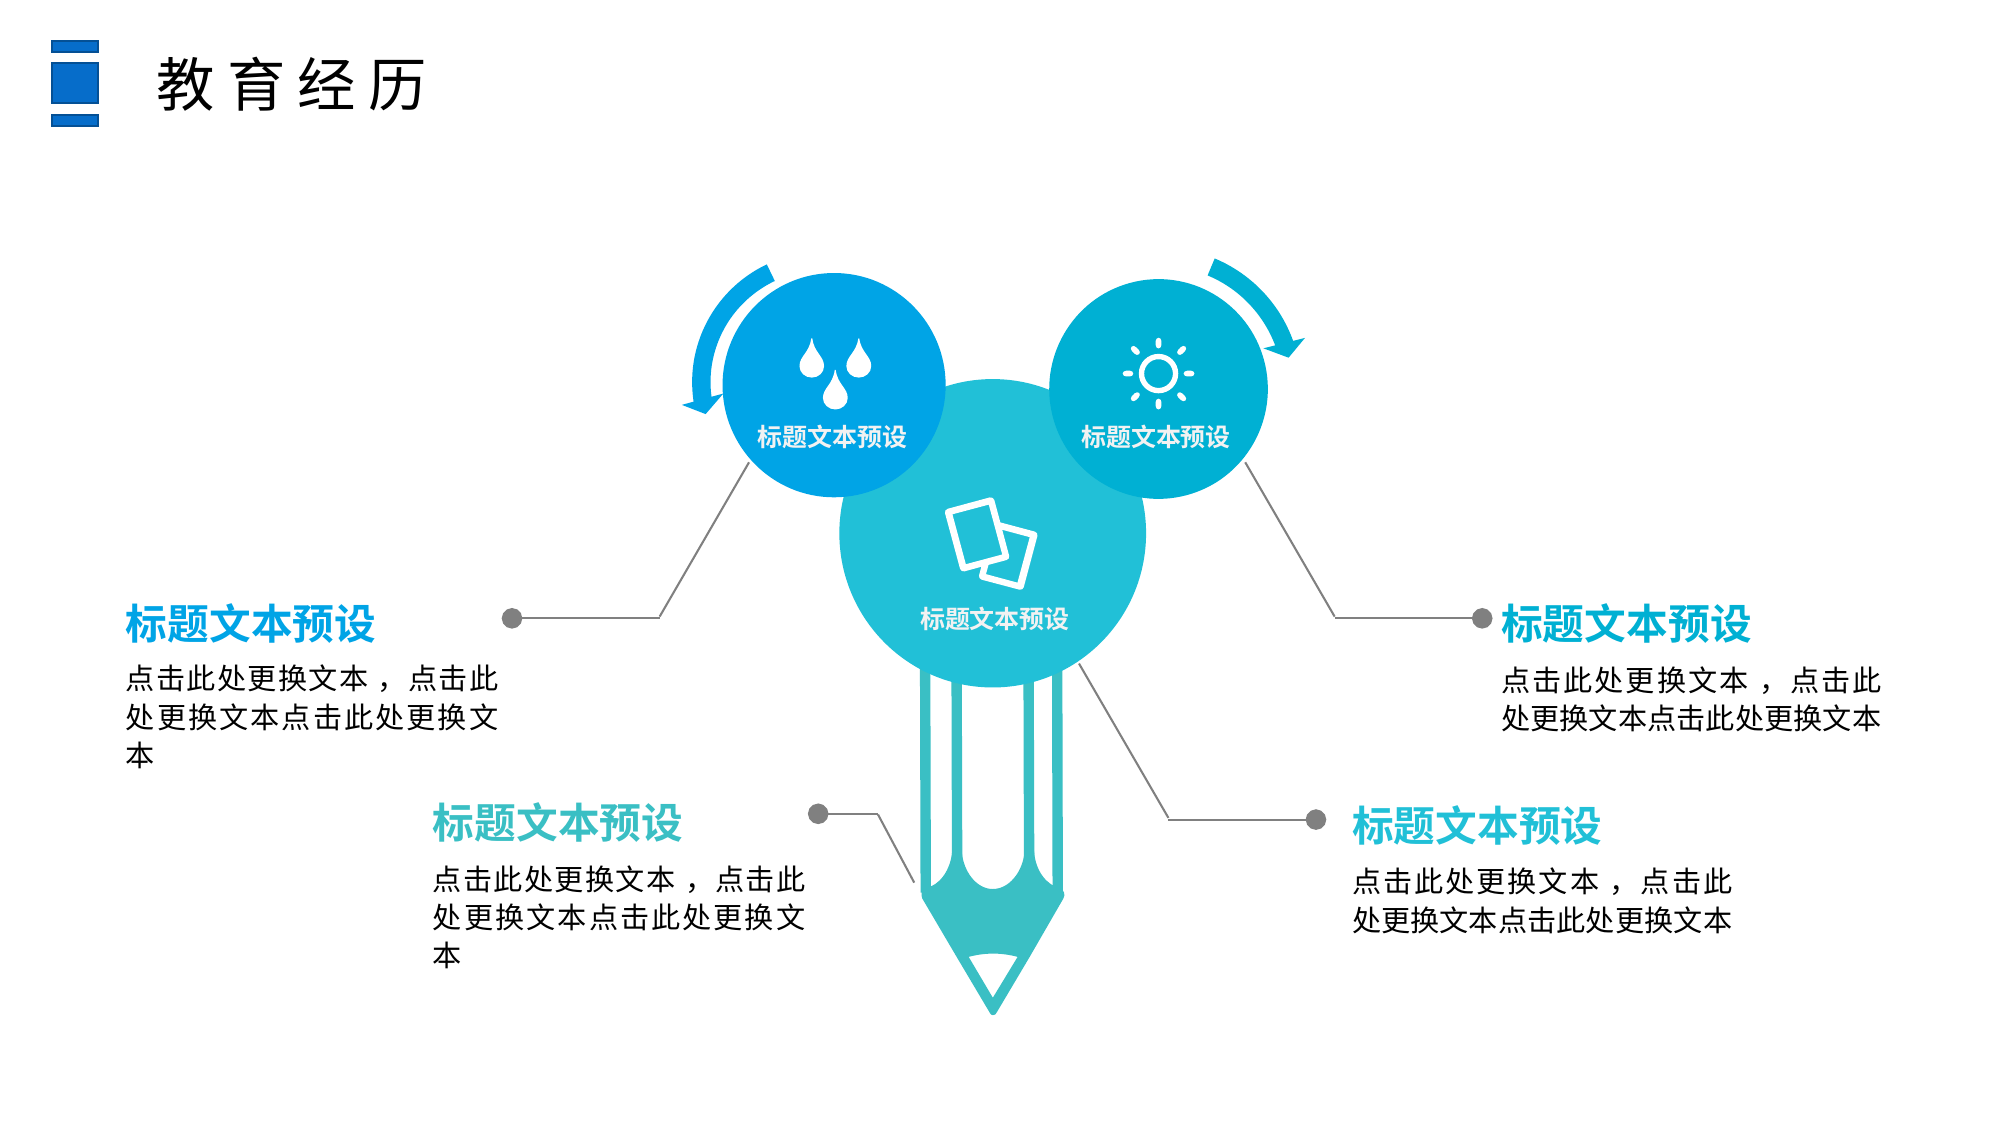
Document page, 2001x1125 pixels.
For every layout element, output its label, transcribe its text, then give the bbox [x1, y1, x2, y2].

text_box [51, 40, 99, 126]
text_box 教育经历 [141, 40, 577, 126]
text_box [125, 235, 1883, 1016]
